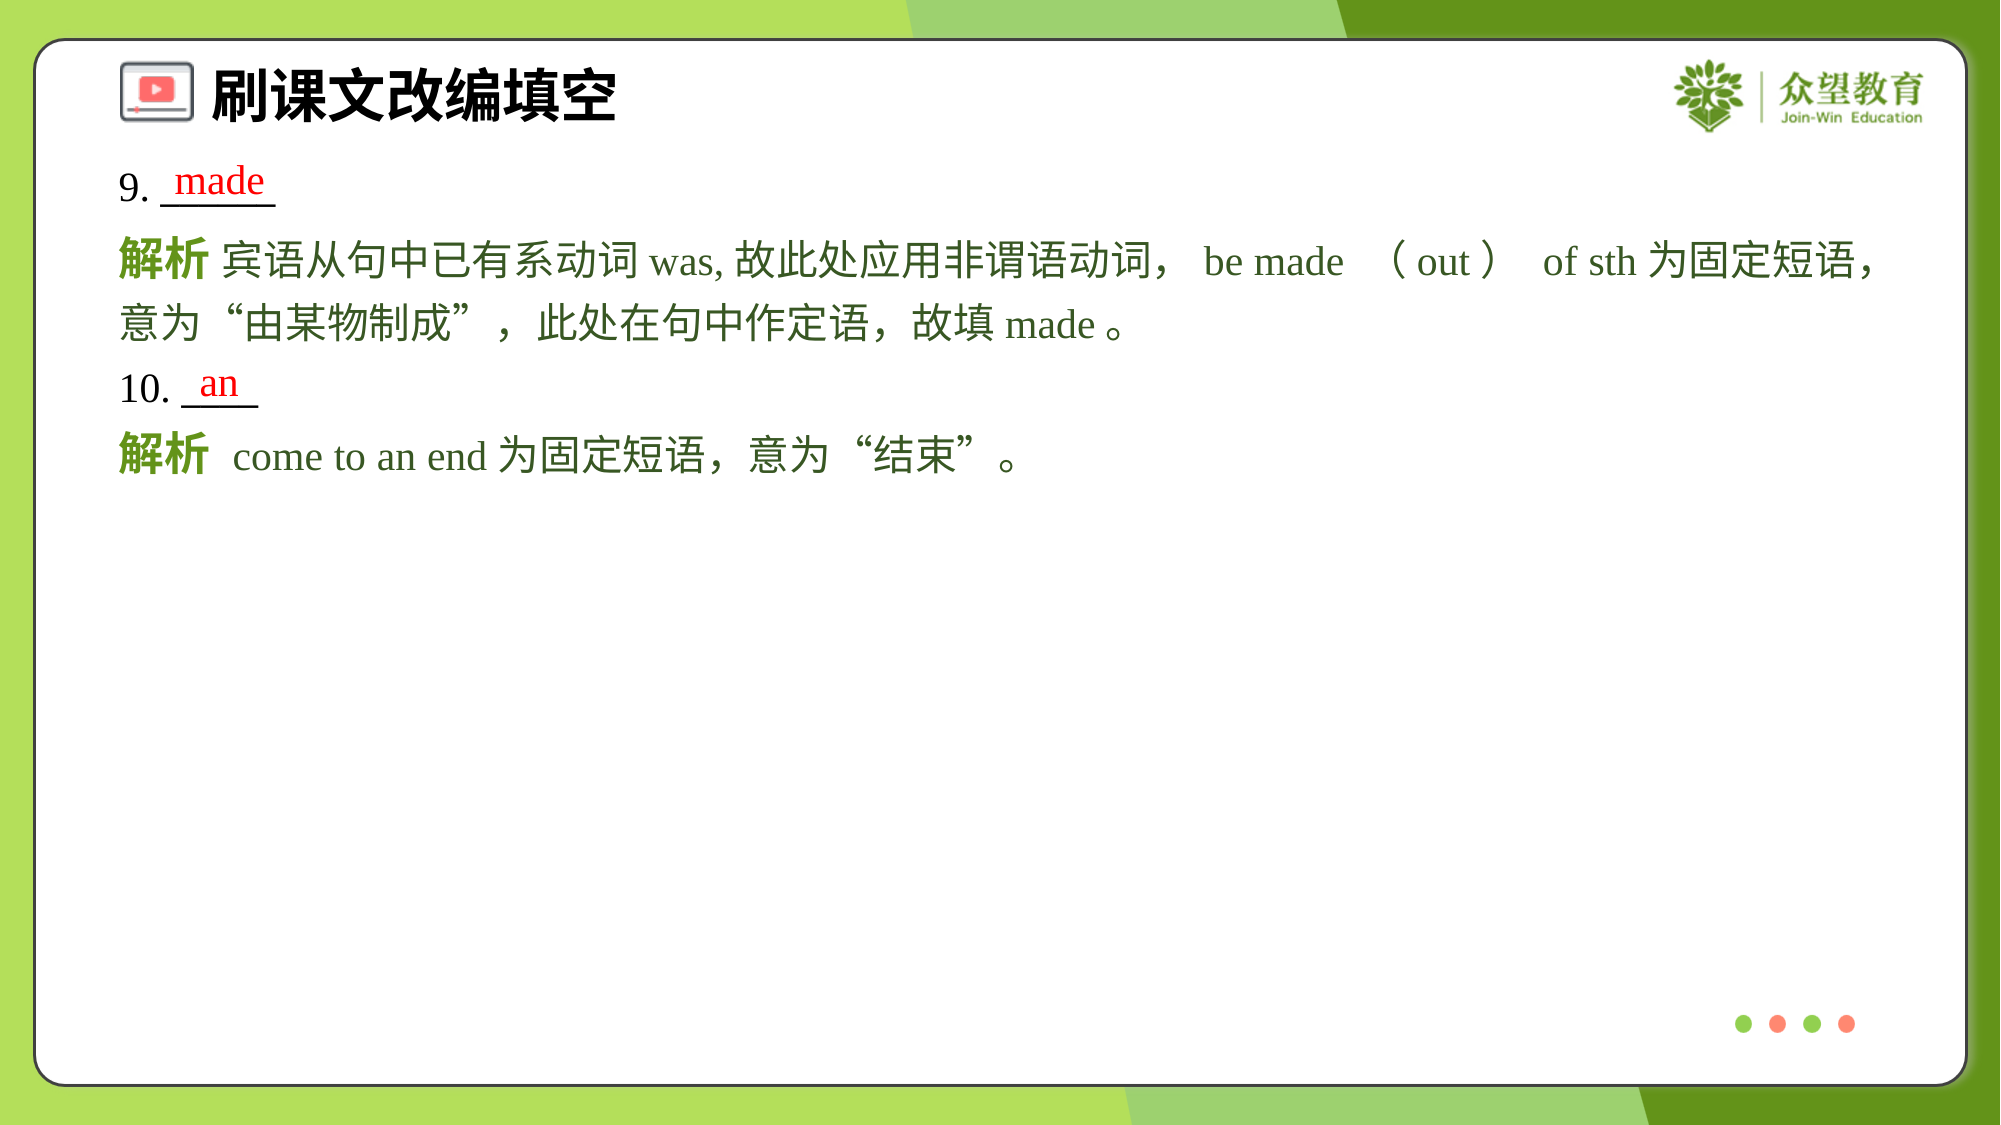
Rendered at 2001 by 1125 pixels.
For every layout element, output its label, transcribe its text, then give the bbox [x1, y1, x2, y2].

text_box 9. ______ [118, 146, 1883, 204]
text_box 10. ____ [118, 348, 1883, 406]
text_box 解析 宾语从句中已有系动词was,故此处应用非谓语动词，be made （out） of sth为固定短语，意为“由某物制成”，此处在句中作定语，故填made。 [118, 215, 1883, 343]
picture [0, 0, 2000, 1125]
text_box 解析 come to an end为固定短语，意为“结束”。 [118, 411, 1883, 474]
text_box made [170, 140, 270, 199]
text_box an [195, 342, 244, 400]
